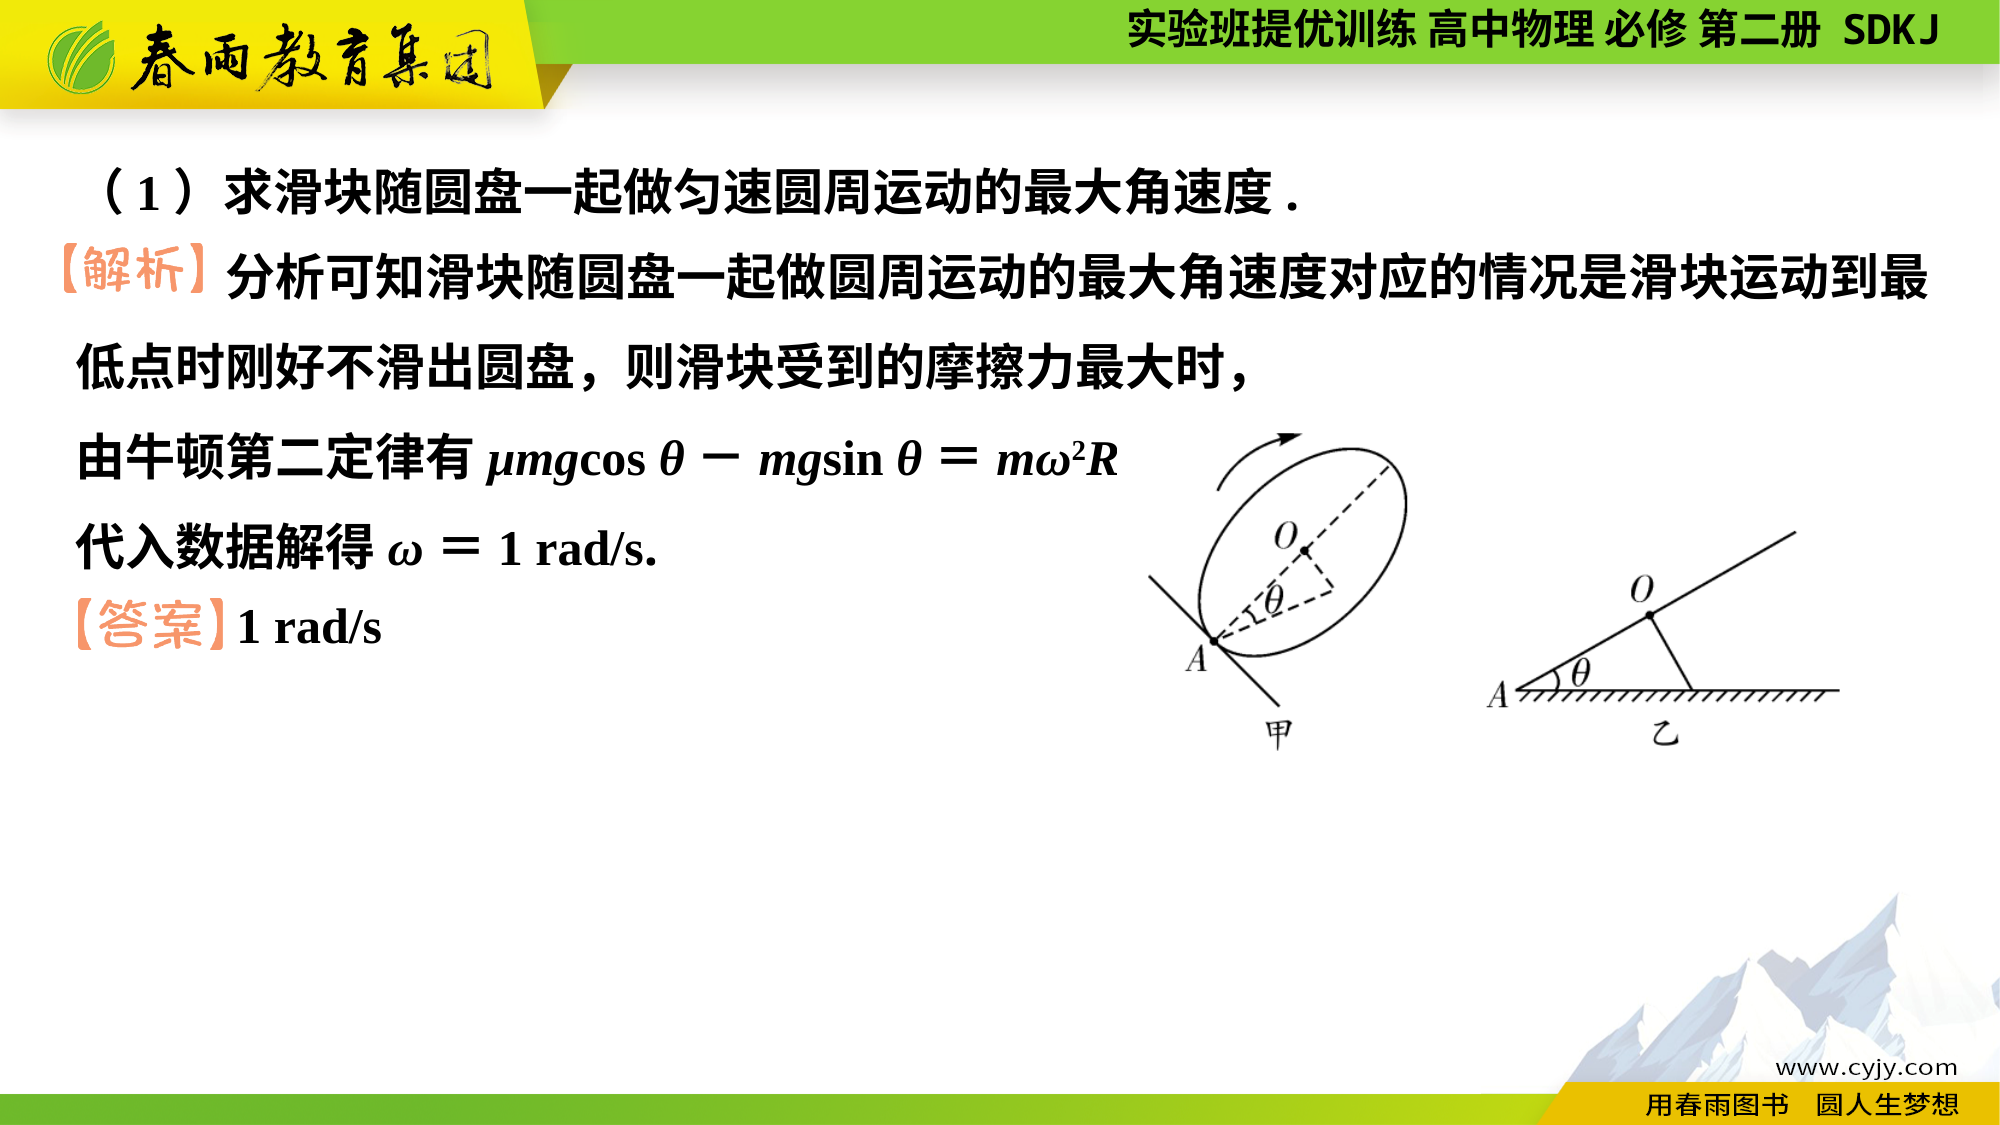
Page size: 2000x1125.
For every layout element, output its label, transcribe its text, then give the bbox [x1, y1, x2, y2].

text_box 1 rad/s [221, 586, 459, 661]
list （1）求滑块随圆盘一起做匀速圆周运动的最大角速度. [59, 122, 1944, 217]
text_box 分析可知滑块随圆盘一起做圆周运动的最大角速度对应的情况是滑块运动到最低点时刚好不滑出圆盘，则滑块受到的摩擦力最大时， 由牛顿第二定律有μmgcos θ－mgsin θ＝mω2R， 代入数据解得ω＝1 rad/s. [60, 208, 1945, 583]
picture [0, 0, 2000, 1125]
